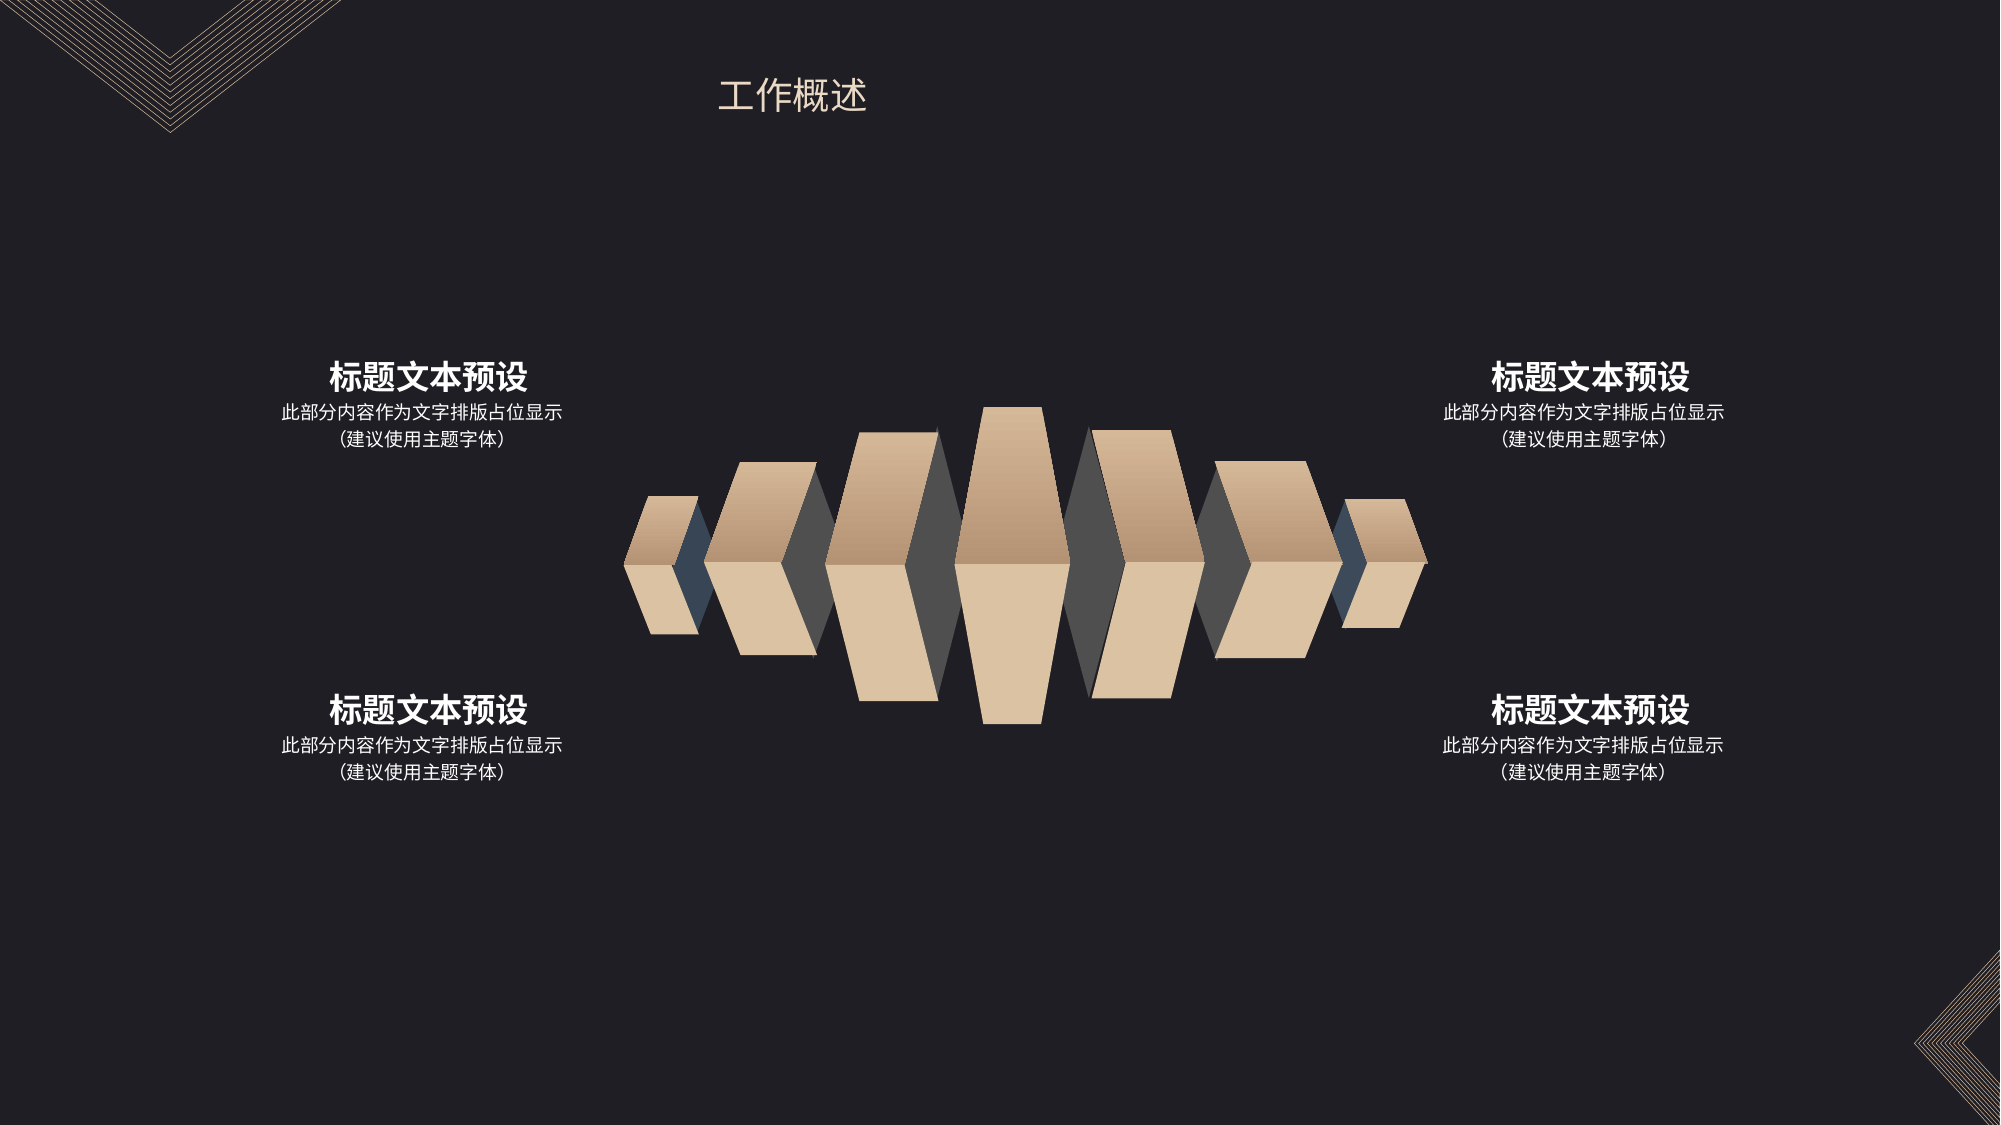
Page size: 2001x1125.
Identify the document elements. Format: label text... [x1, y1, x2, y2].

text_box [1428, 660, 1754, 777]
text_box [623, 406, 1429, 725]
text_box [1428, 327, 1754, 444]
text_box [1912, 948, 2000, 1125]
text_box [266, 660, 592, 777]
text_box [0, 0, 343, 134]
text_box 工作概述 [703, 64, 1267, 125]
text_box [266, 326, 592, 444]
